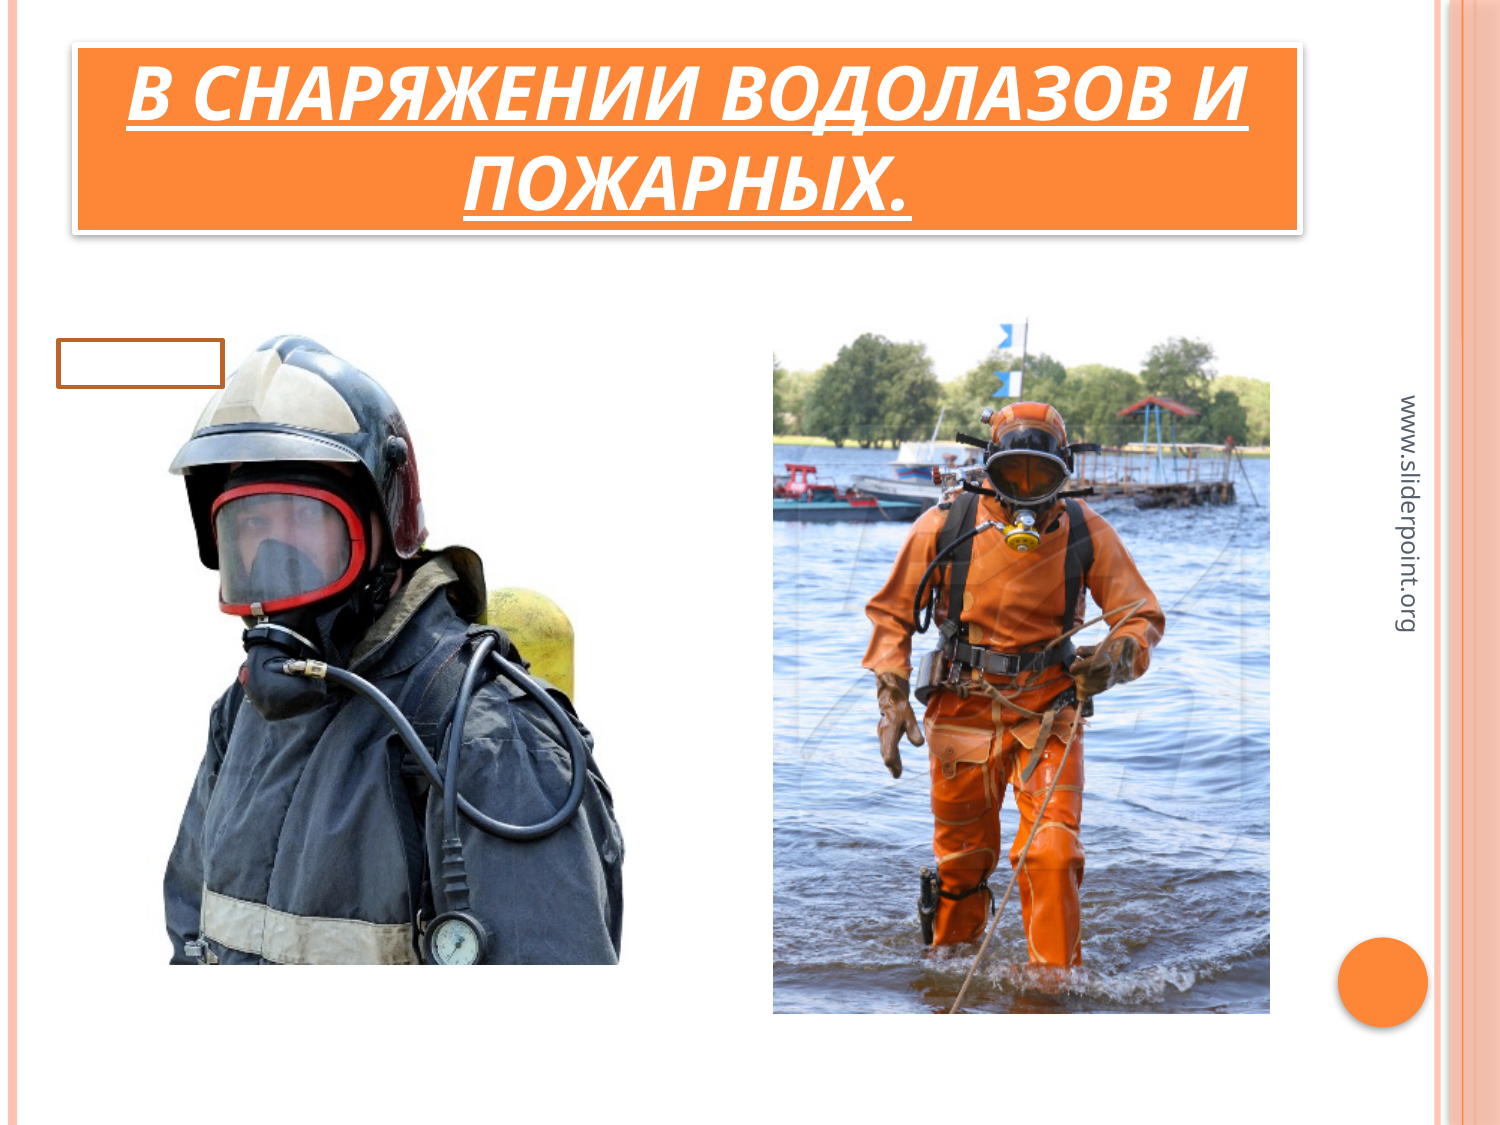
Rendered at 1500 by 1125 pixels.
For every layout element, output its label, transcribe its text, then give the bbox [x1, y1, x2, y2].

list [74, 309, 676, 965]
title В снаряжении водолазов и пожарных. [72, 42, 1303, 235]
footer www.sliderpoint.org [1379, 380, 1440, 906]
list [772, 280, 1271, 1014]
text_box [56, 338, 68, 389]
